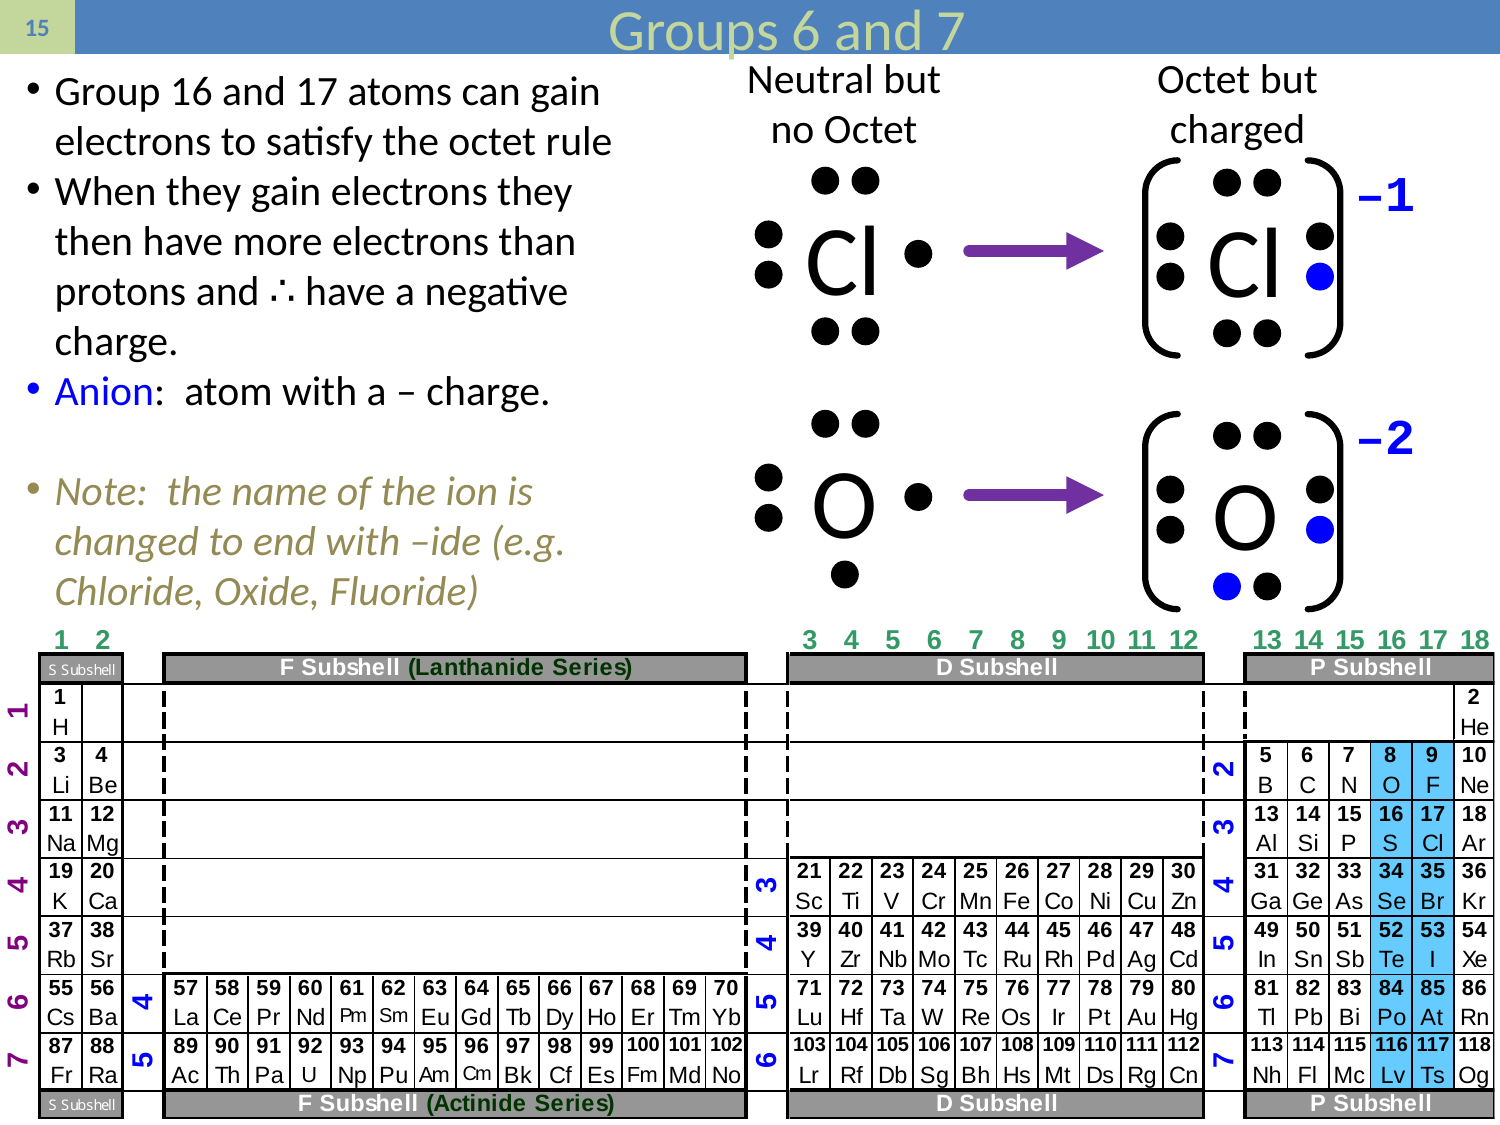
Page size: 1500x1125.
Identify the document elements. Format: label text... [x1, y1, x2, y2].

picture [3, 624, 1497, 1121]
text_box [1158, 159, 1328, 166]
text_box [754, 409, 933, 589]
text_box Octet but charged [1113, 44, 1362, 159]
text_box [754, 166, 933, 346]
text_box Group 16 and 17 atoms can gain electrons to satisfy the octet rule When they gain electrons they then have more electrons than protons and ∴ have a negative charge. Anion: atom with a – charge. Note: the name of the ion is changed to end with –ide (e.g. Chloride, Oxide, Fluoride) [11, 56, 639, 621]
title Groups 6 and 7 [75, 0, 1500, 54]
text_box –1 [1340, 153, 1446, 229]
text_box [1144, 174, 1150, 342]
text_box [1144, 397, 1447, 610]
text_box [1156, 168, 1335, 348]
text_box Neutral but no Octet [720, 44, 968, 159]
